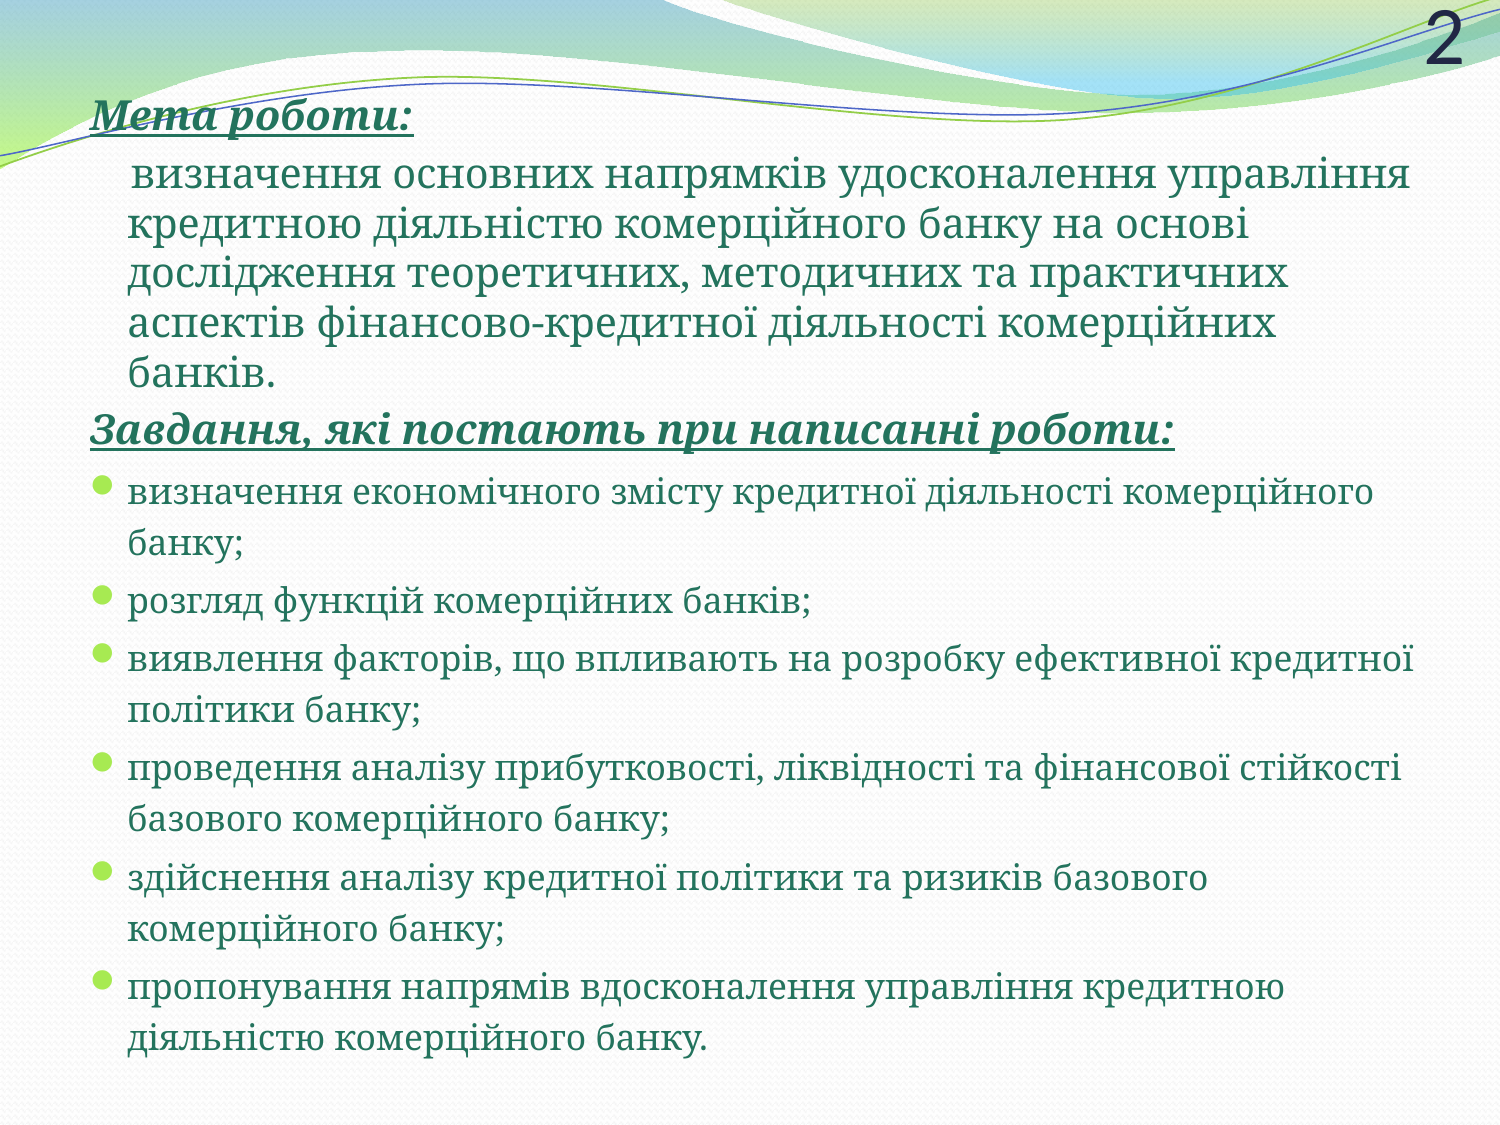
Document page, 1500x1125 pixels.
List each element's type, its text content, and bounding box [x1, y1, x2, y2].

title 2 [1423, 0, 1500, 81]
list Мета роботи: визначення основних напрямків удосконалення управління кредитною діяльністю комерційного банку на основі дослідження теоретичних, методичних та практичних аспектів фінансово-кредитної діяльності комерційних банків. Завдання, які постають при написанні роботи: визначення економічного змісту кредитної діяльності комерційного банку; розгляд функцій комерційних банків; виявлення факторів, що впливають на розробку ефективної кредитної політики банку; проведення аналізу прибутковості, ліквідності та фінансової стійкості базового комерційного банку; здійснення аналізу кредитної політики та ризиків базового комерційного банку; пропонування напрямів вдосконалення управління кредитною діяльністю комерційного банку. [75, 82, 1447, 1071]
